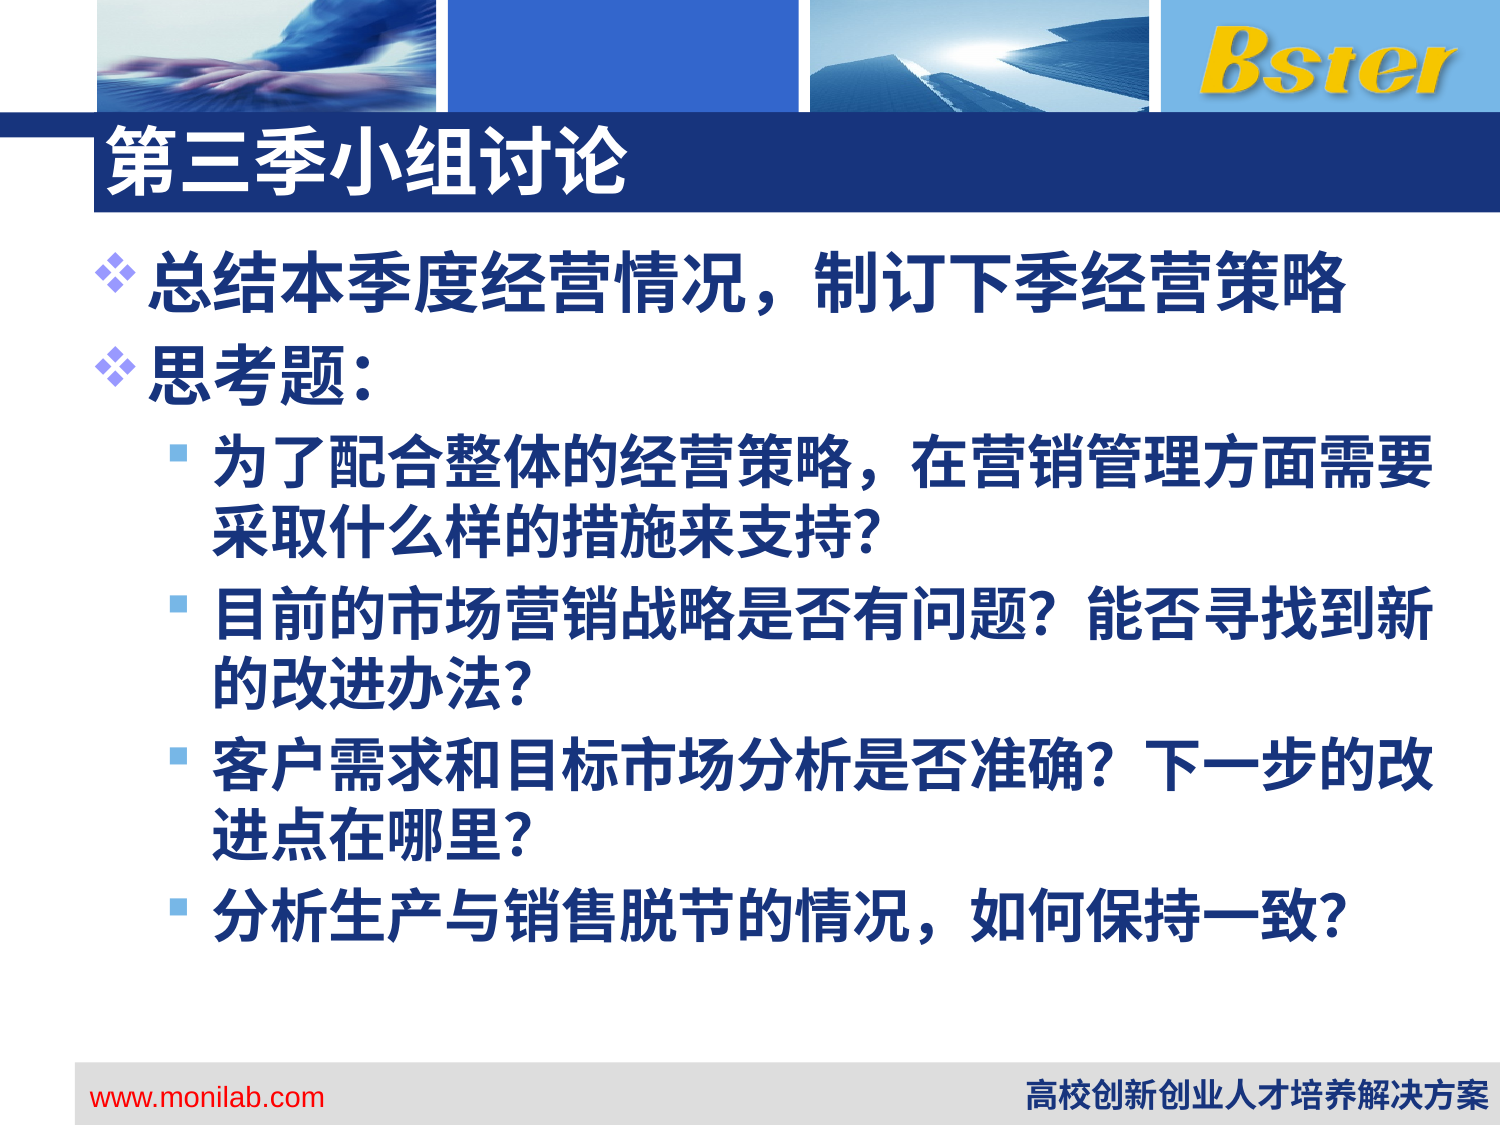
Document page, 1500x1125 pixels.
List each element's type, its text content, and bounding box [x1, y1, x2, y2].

title 第三季小组讨论 [88, 113, 1369, 206]
list 总结本季度经营情况，制订下季经营策略 思考题： 为了配合整体的经营策略，在营销管理方面需要采取什么样的措施来支持？ 目前的市场营销战略是否有问题？能否寻找到新的改进办法？ 客户需求和目标市场分析是否准确？下一步的改进点在哪里？ 分析生产与销售脱节的情况，如何保持一致？ [74, 232, 1454, 1034]
picture [810, 0, 1150, 112]
picture [1199, 26, 1458, 94]
picture [97, 0, 437, 112]
